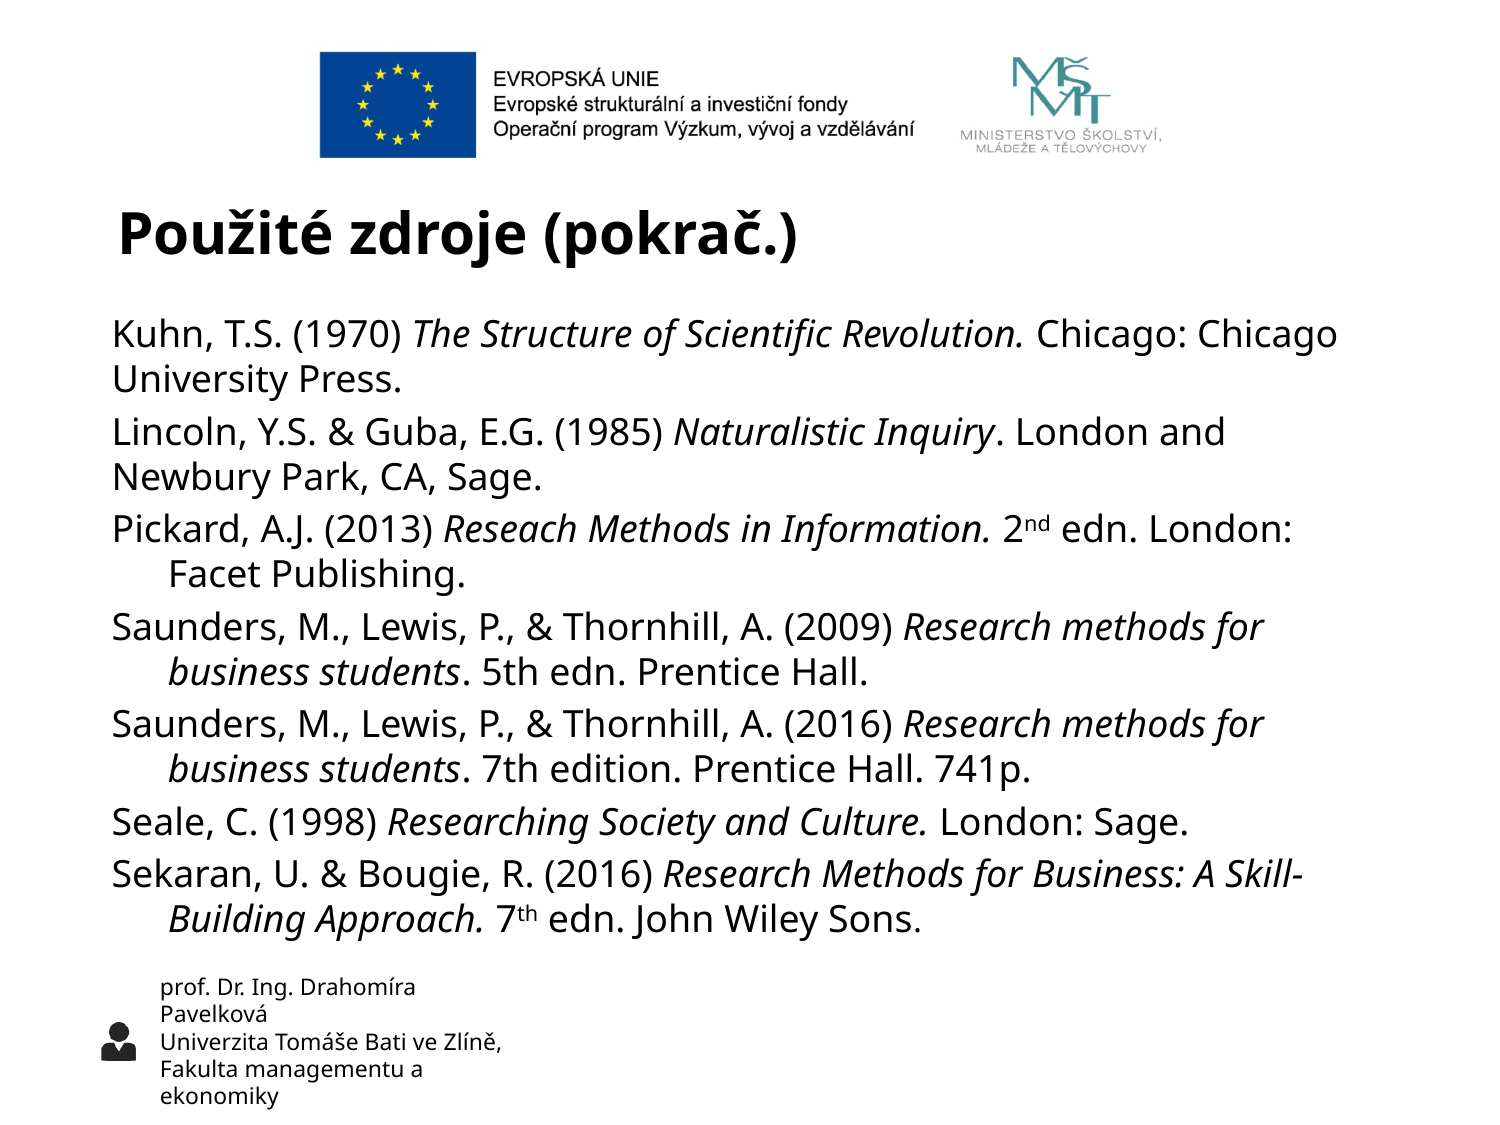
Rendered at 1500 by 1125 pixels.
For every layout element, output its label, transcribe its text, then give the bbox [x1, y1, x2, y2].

picture [101, 1021, 136, 1062]
title Použité zdroje (pokrač.) [101, 184, 1425, 279]
footer prof. Dr. Ing. Drahomíra Pavelková Univerzita Tomáše Bati ve Zlíně, Fakulta managementu a ekonomiky [145, 999, 526, 1083]
list Kuhn, T.S. (1970) The Structure of Scientific Revolution. Chicago: Chicago University Press. Lincoln, Y.S. & Guba, E.G. (1985) Naturalistic Inquiry. London and Newbury Park, CA, Sage. Pickard, A.J. (2013) Reseach Methods in Information. 2nd edn. London: Facet Publishing. Saunders, M., Lewis, P., & Thornhill, A. (2009) Research methods for business students. 5th edn. Prentice Hall. Saunders, M., Lewis, P., & Thornhill, A. (2016) Research methods for business students. 7th edition. Prentice Hall. 741p. Seale, C. (1998) Researching Society and Culture. London: Sage. Sekaran, U. & Bougie, R. (2016) Research Methods for Business: A Skill-Building Approach. 7th edn. John Wiley Sons. [96, 302, 1384, 1014]
picture [267, 0, 1213, 210]
